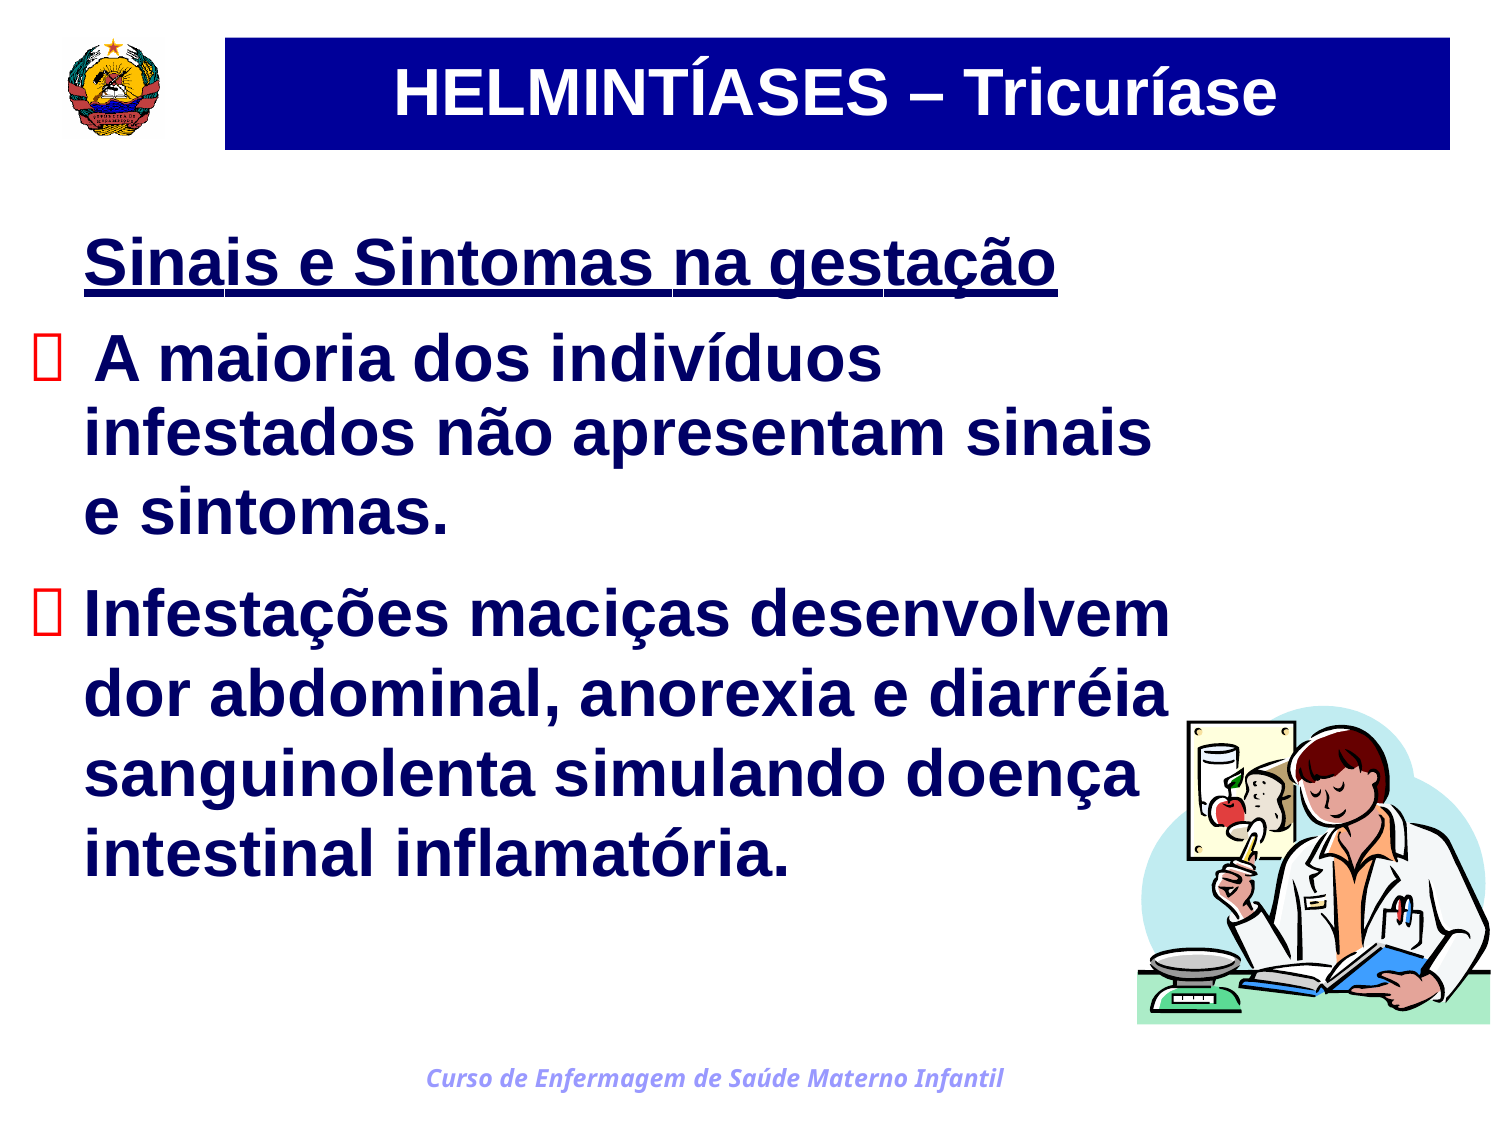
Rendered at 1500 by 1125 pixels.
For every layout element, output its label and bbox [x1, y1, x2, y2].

text_box [62, 37, 165, 139]
text_box [225, 37, 1450, 150]
text_box [25, 324, 1491, 1025]
text_box [81, 228, 1070, 300]
text_box [423, 1064, 1118, 1094]
